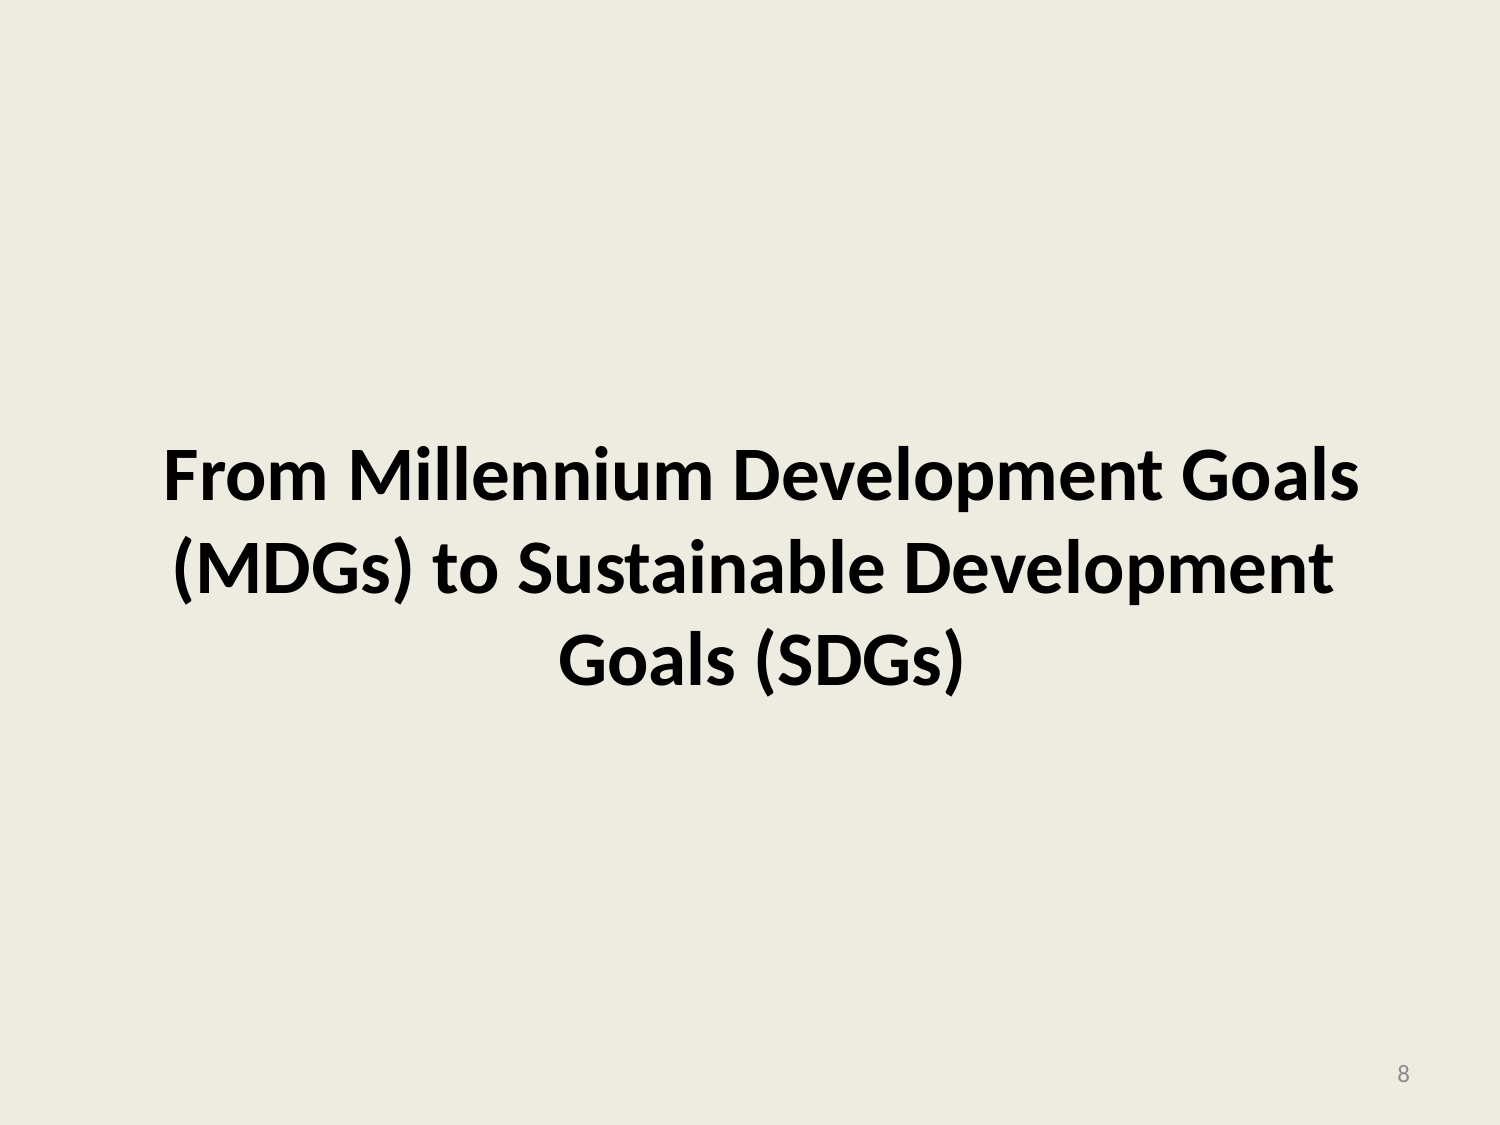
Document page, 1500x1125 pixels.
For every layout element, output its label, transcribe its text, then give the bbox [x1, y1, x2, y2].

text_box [87, 370, 1441, 521]
title From Millennium Development Goals (MDGs) to Sustainable Development Goals (SDGs) [87, 529, 1438, 657]
slide_number 8 [1074, 1042, 1425, 1103]
